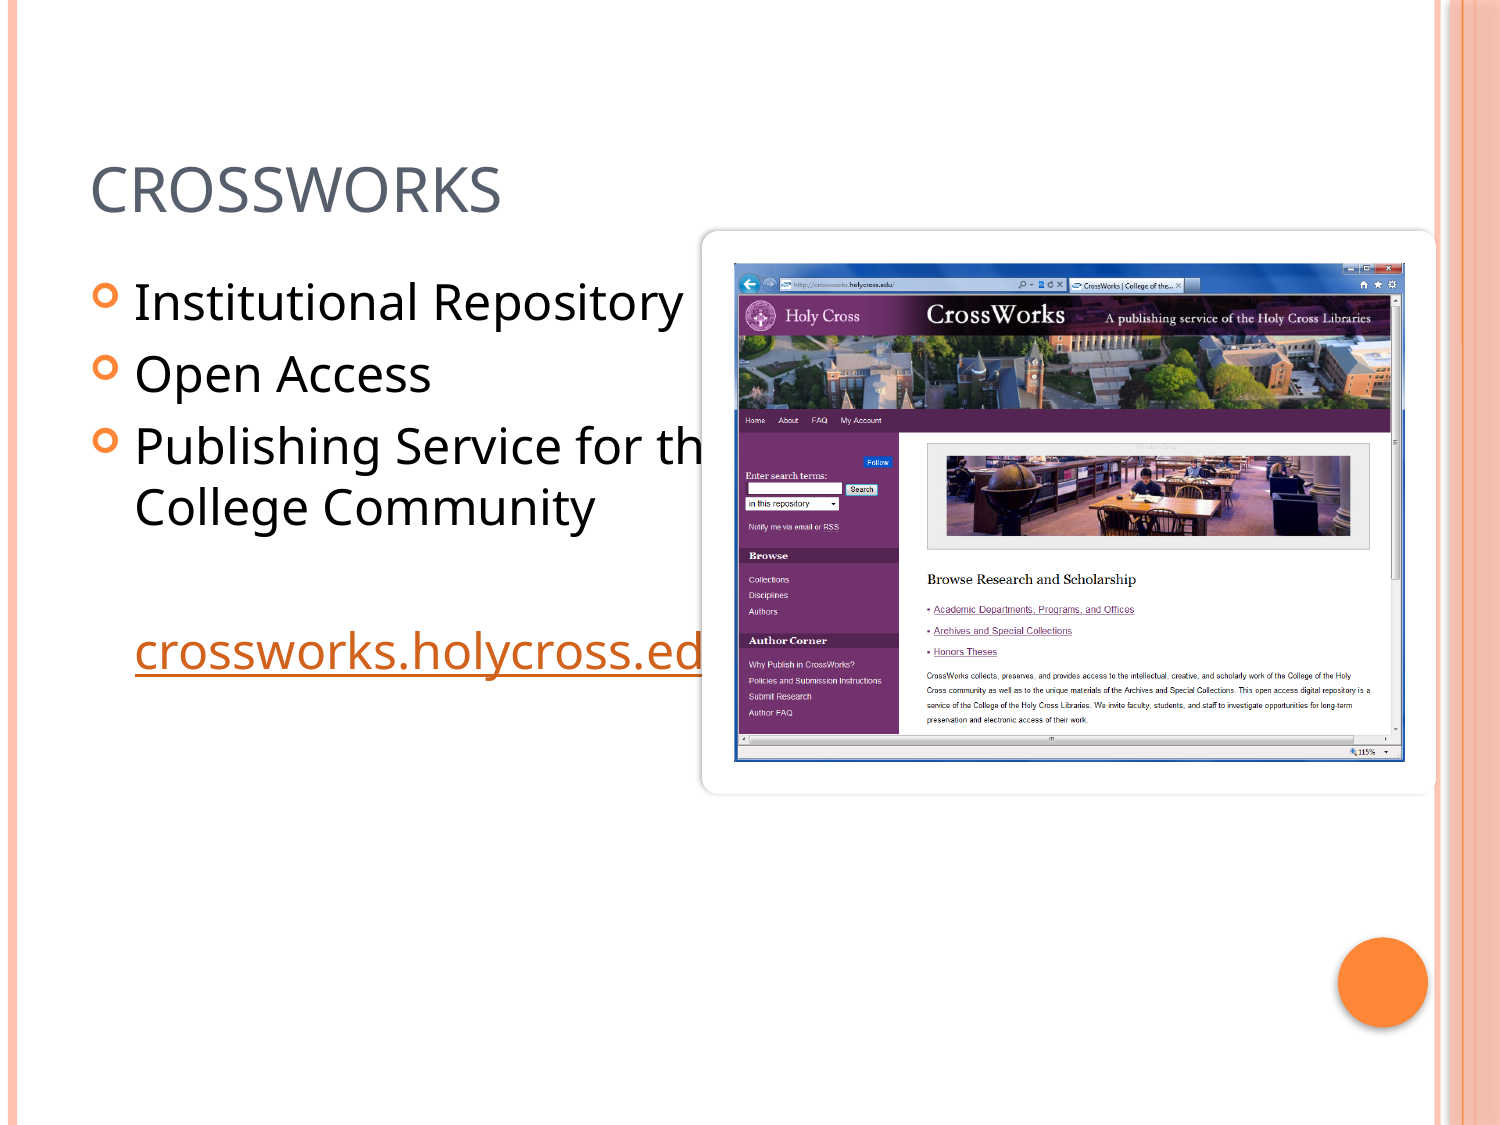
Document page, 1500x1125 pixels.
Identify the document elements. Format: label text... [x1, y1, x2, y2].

picture [732, 261, 1406, 763]
title crossworks [75, 45, 1300, 233]
list Institutional Repository Open Access Publishing Service for the College Community crossworks.holycross.edu [75, 262, 1300, 1062]
